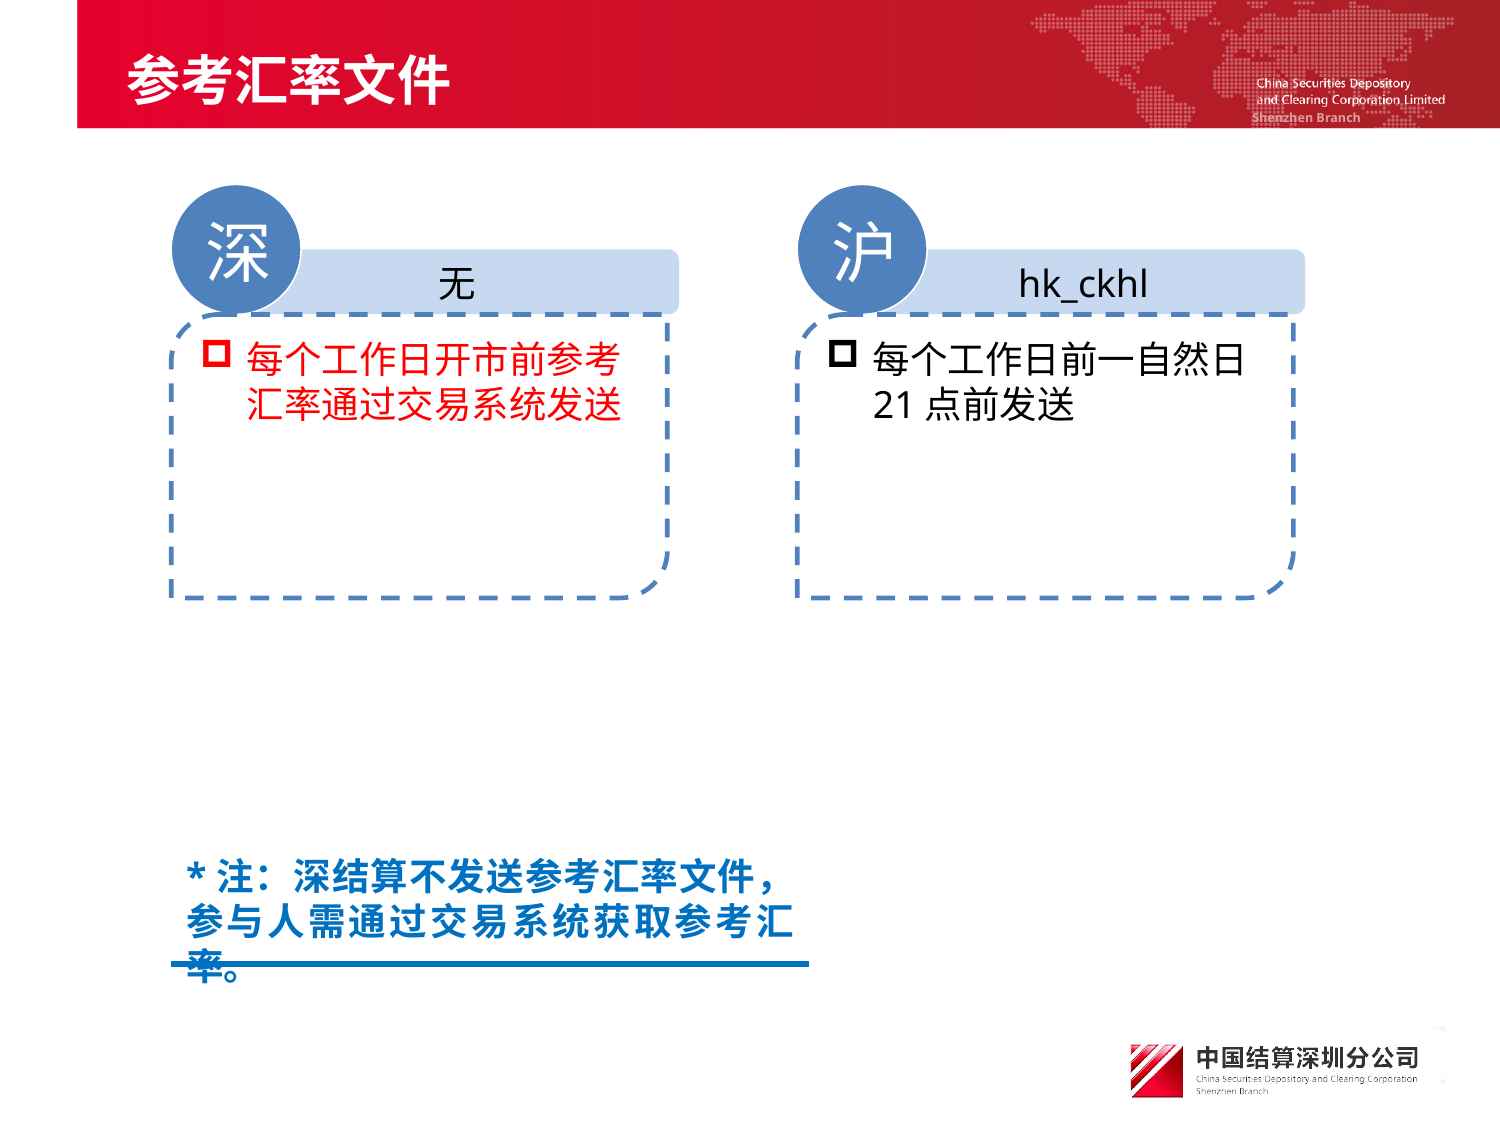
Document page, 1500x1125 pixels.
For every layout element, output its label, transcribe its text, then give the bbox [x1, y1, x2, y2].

text_box *注：深结算不发送参考汇率文件，参与人需通过交易系统获取参考汇率。 [171, 971, 809, 996]
title 参考汇率文件 [110, 31, 1495, 119]
text_box *注：深结算不发送参考汇率文件，参与人需通过交易系统获取参考汇率。 [171, 845, 809, 961]
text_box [170, 184, 1306, 599]
picture [0, 0, 1500, 1125]
